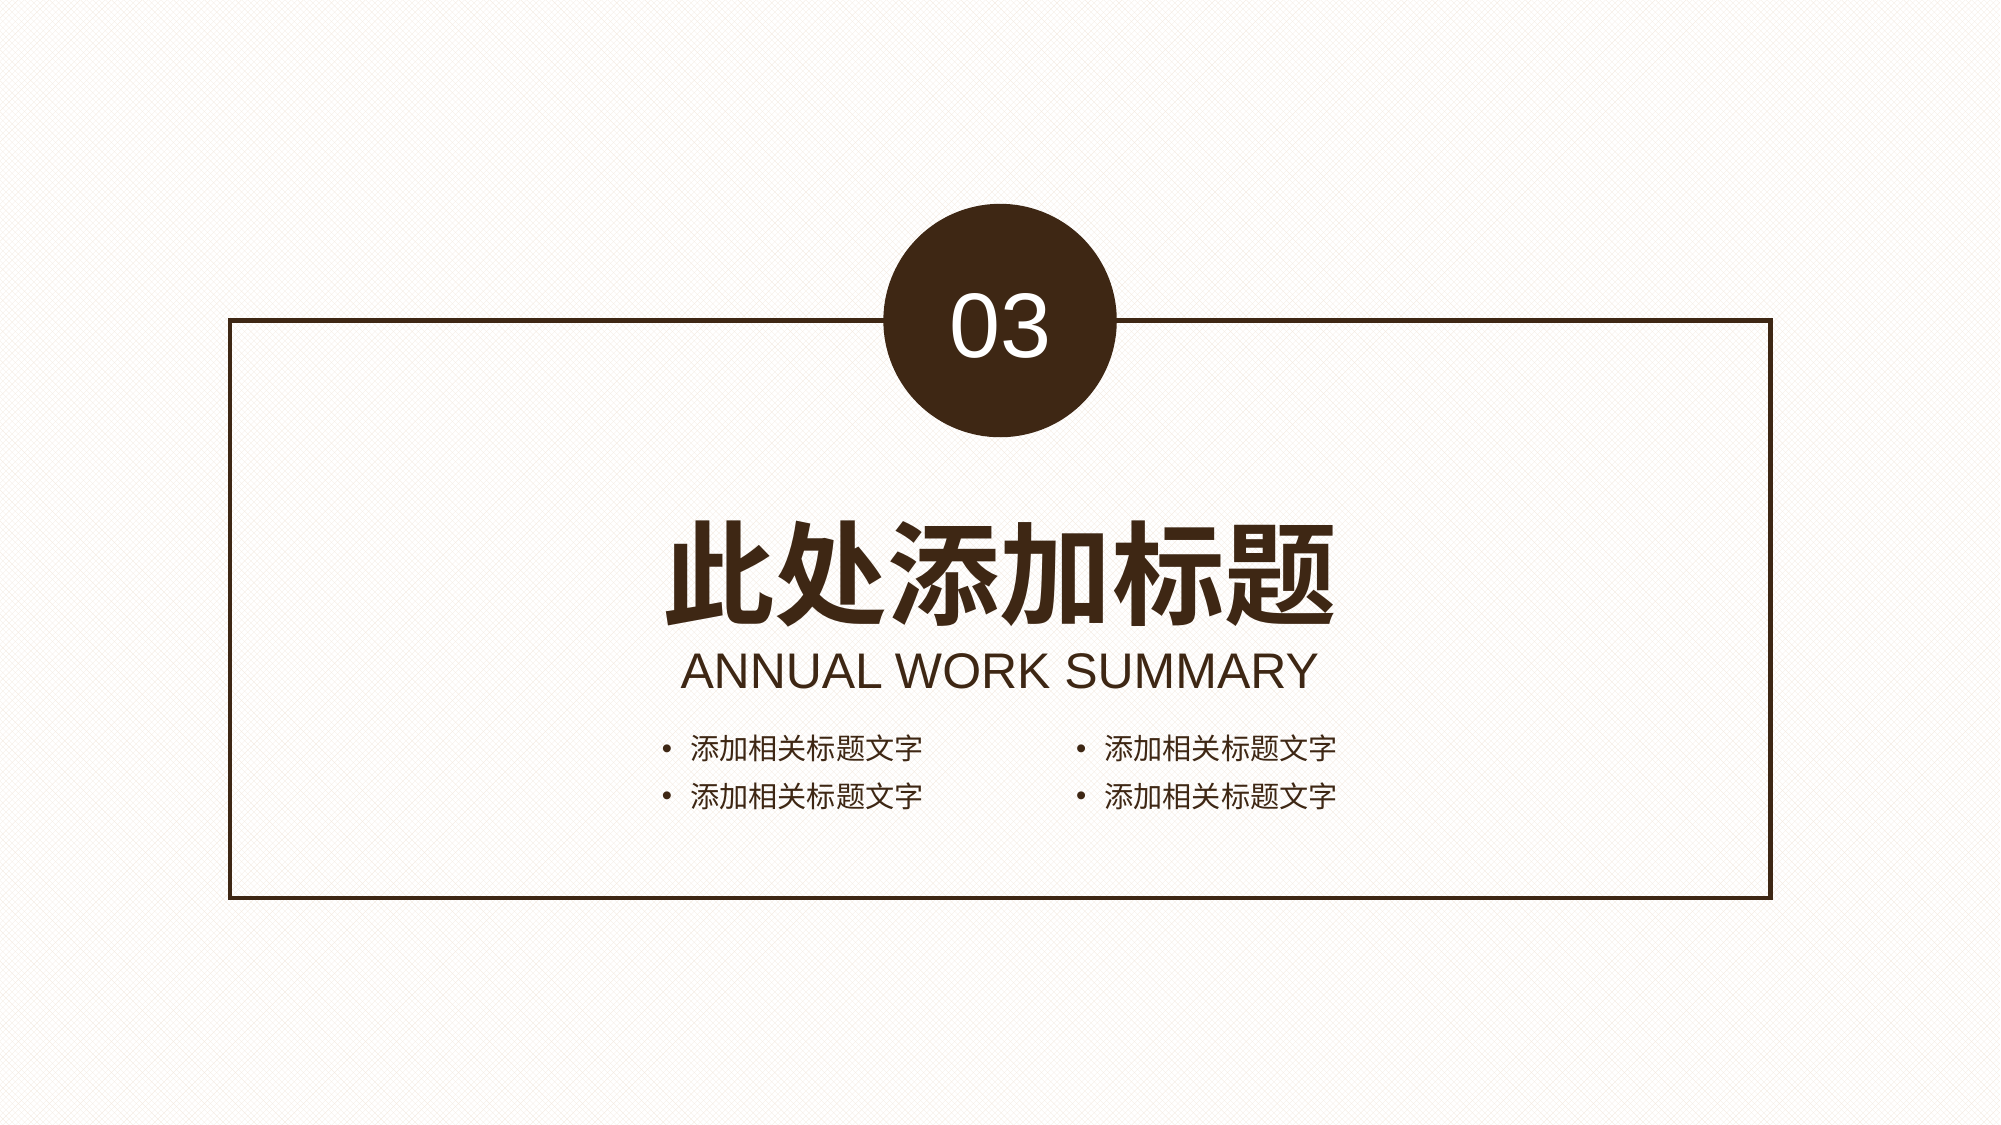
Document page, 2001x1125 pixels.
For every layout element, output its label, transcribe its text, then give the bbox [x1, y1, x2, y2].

text_box 添加相关标题文字 [661, 778, 924, 814]
text_box 添加相关标题文字 [661, 730, 924, 766]
text_box 03 [882, 202, 1118, 439]
text_box [229, 320, 1771, 899]
text_box 添加相关标题文字 [1075, 778, 1339, 814]
text_box 添加相关标题文字 [1075, 730, 1339, 766]
